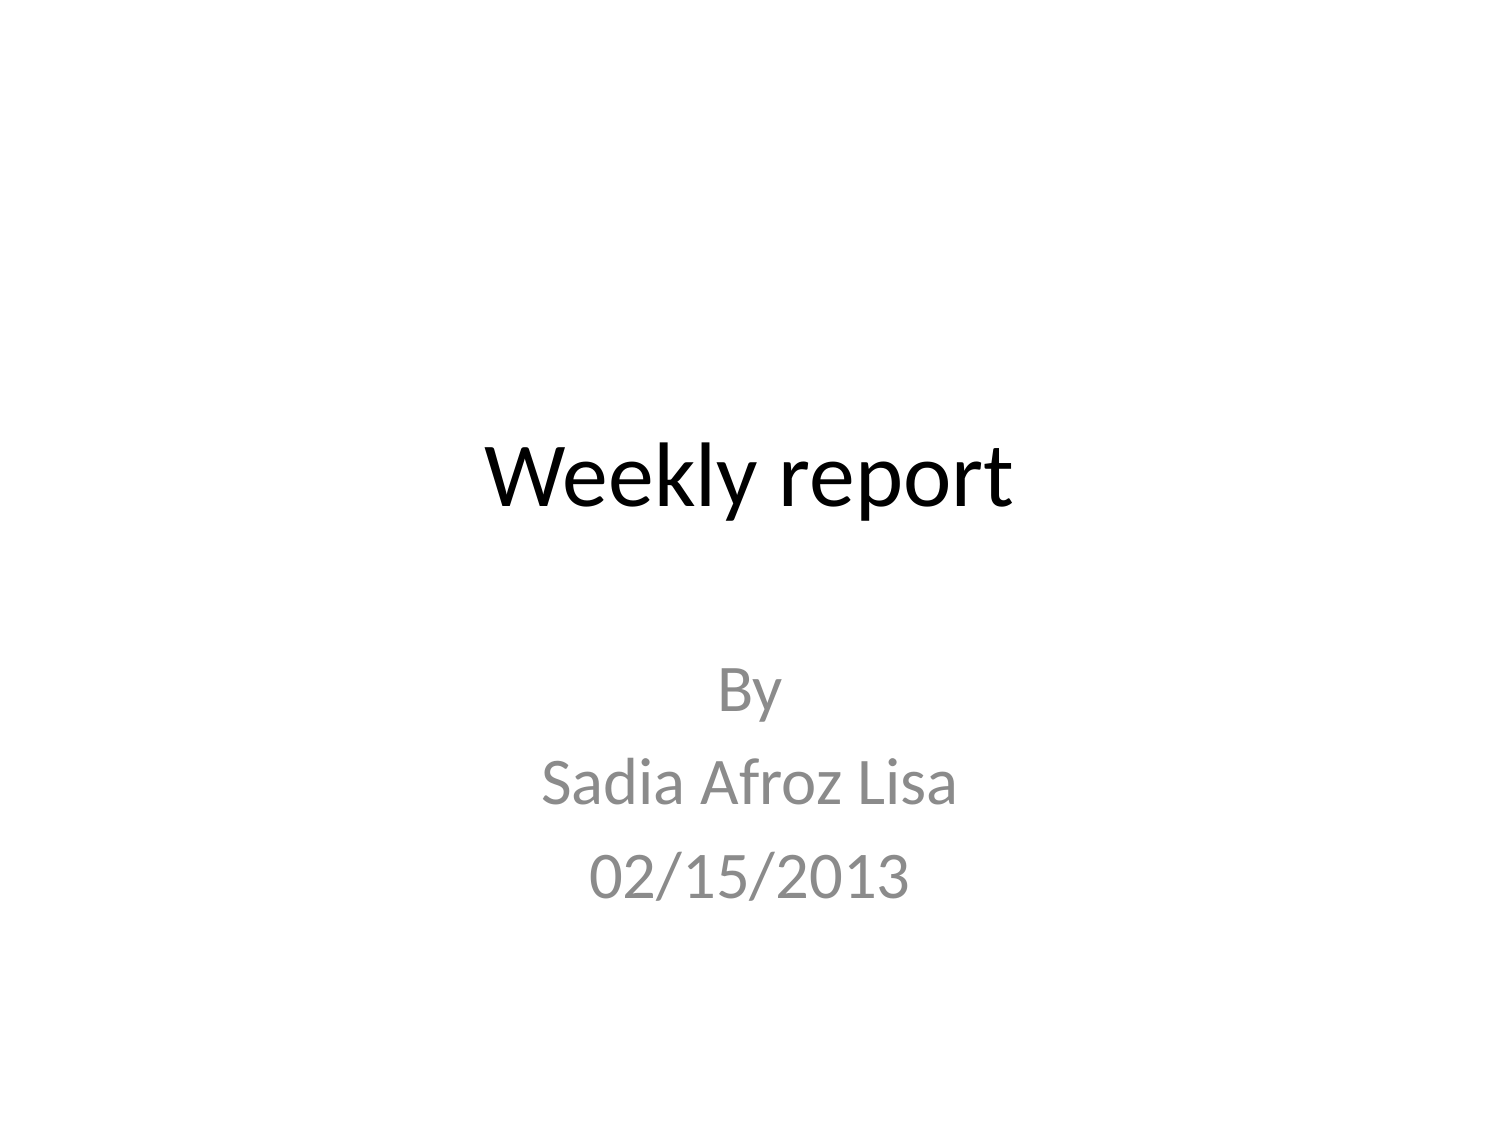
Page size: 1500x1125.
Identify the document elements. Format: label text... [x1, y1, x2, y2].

subtitle By Sadia Afroz Lisa 02/15/2013 [225, 637, 1275, 925]
title Weekly report [112, 349, 1388, 591]
